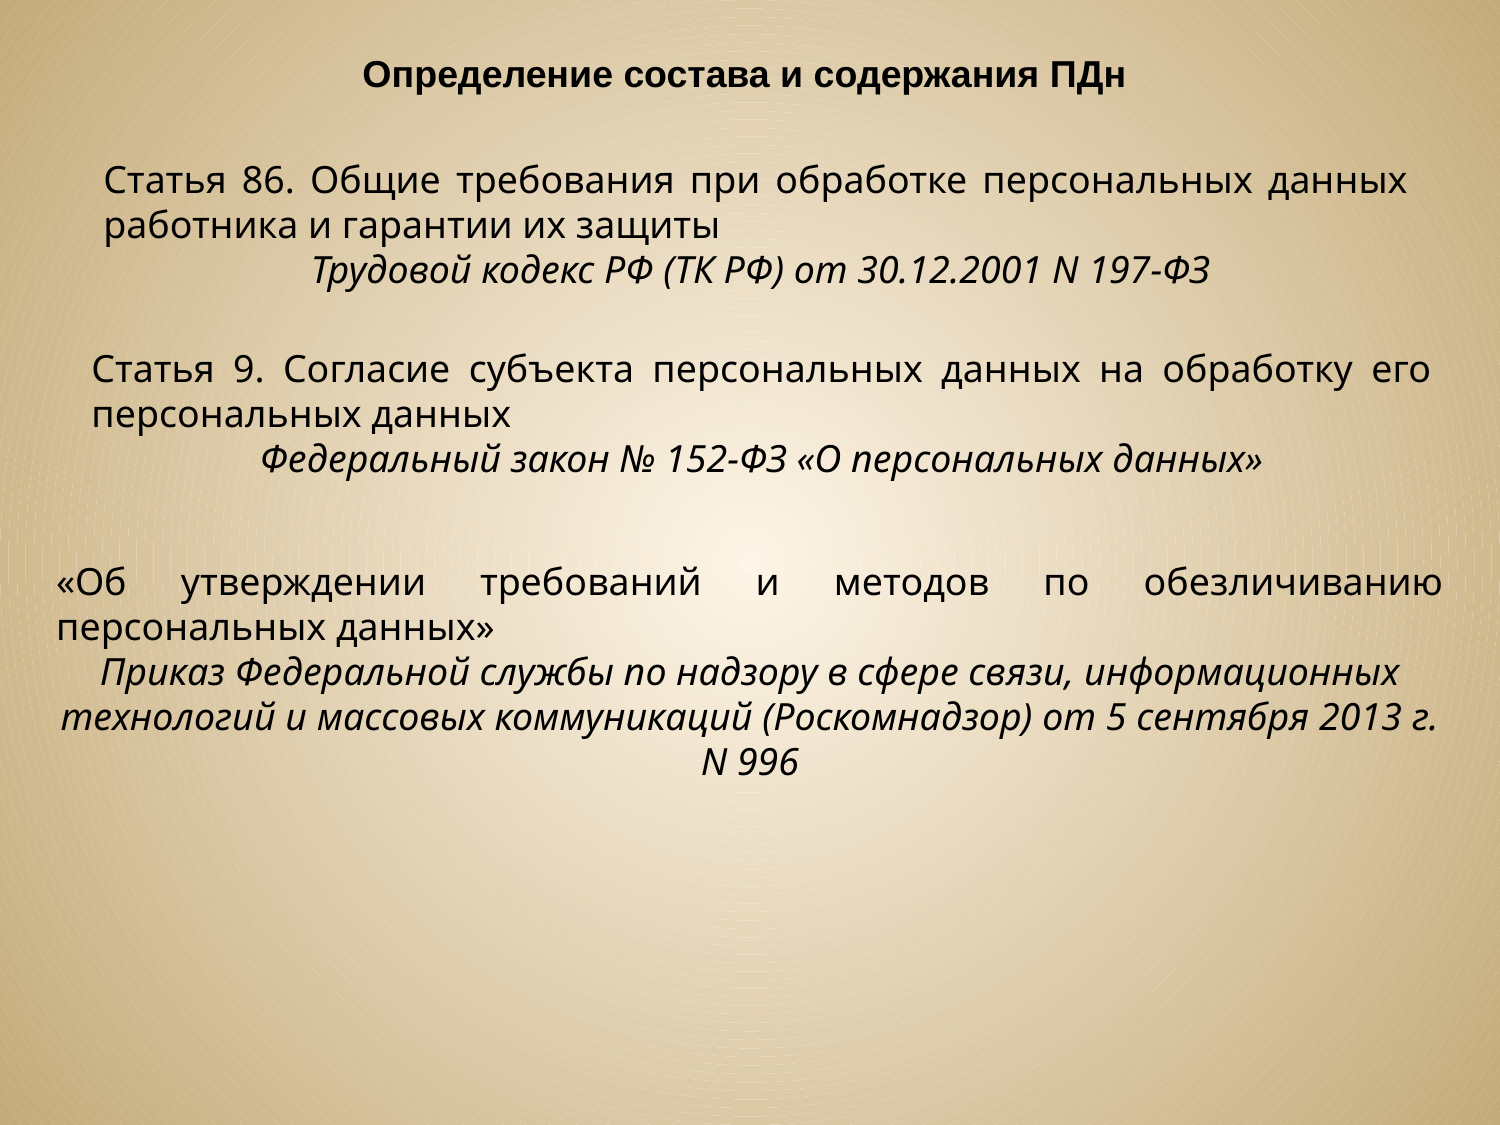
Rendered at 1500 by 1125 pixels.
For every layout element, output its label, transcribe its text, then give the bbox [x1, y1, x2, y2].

text_box «Об утверждении требований и методов по обезличиванию персональных данных» Приказ Федеральной службы по надзору в сфере связи, информационных технологий и массовых коммуникаций (Роскомнадзор) от 5 сентября 2013 г. N 996 [41, 550, 1459, 791]
text_box Определение состава и содержания ПДн [347, 42, 1142, 103]
text_box Статья 86. Общие требования при обработке персональных данных работника и гарантии их защиты Трудовой кодекс РФ (ТК РФ) от 30.12.2001 N 197-ФЗ [88, 148, 1424, 299]
text_box Статья 9. Согласие субъекта персональных данных на обработку его персональных данных Федеральный закон № 152-ФЗ «О персональных данных» [76, 338, 1447, 488]
